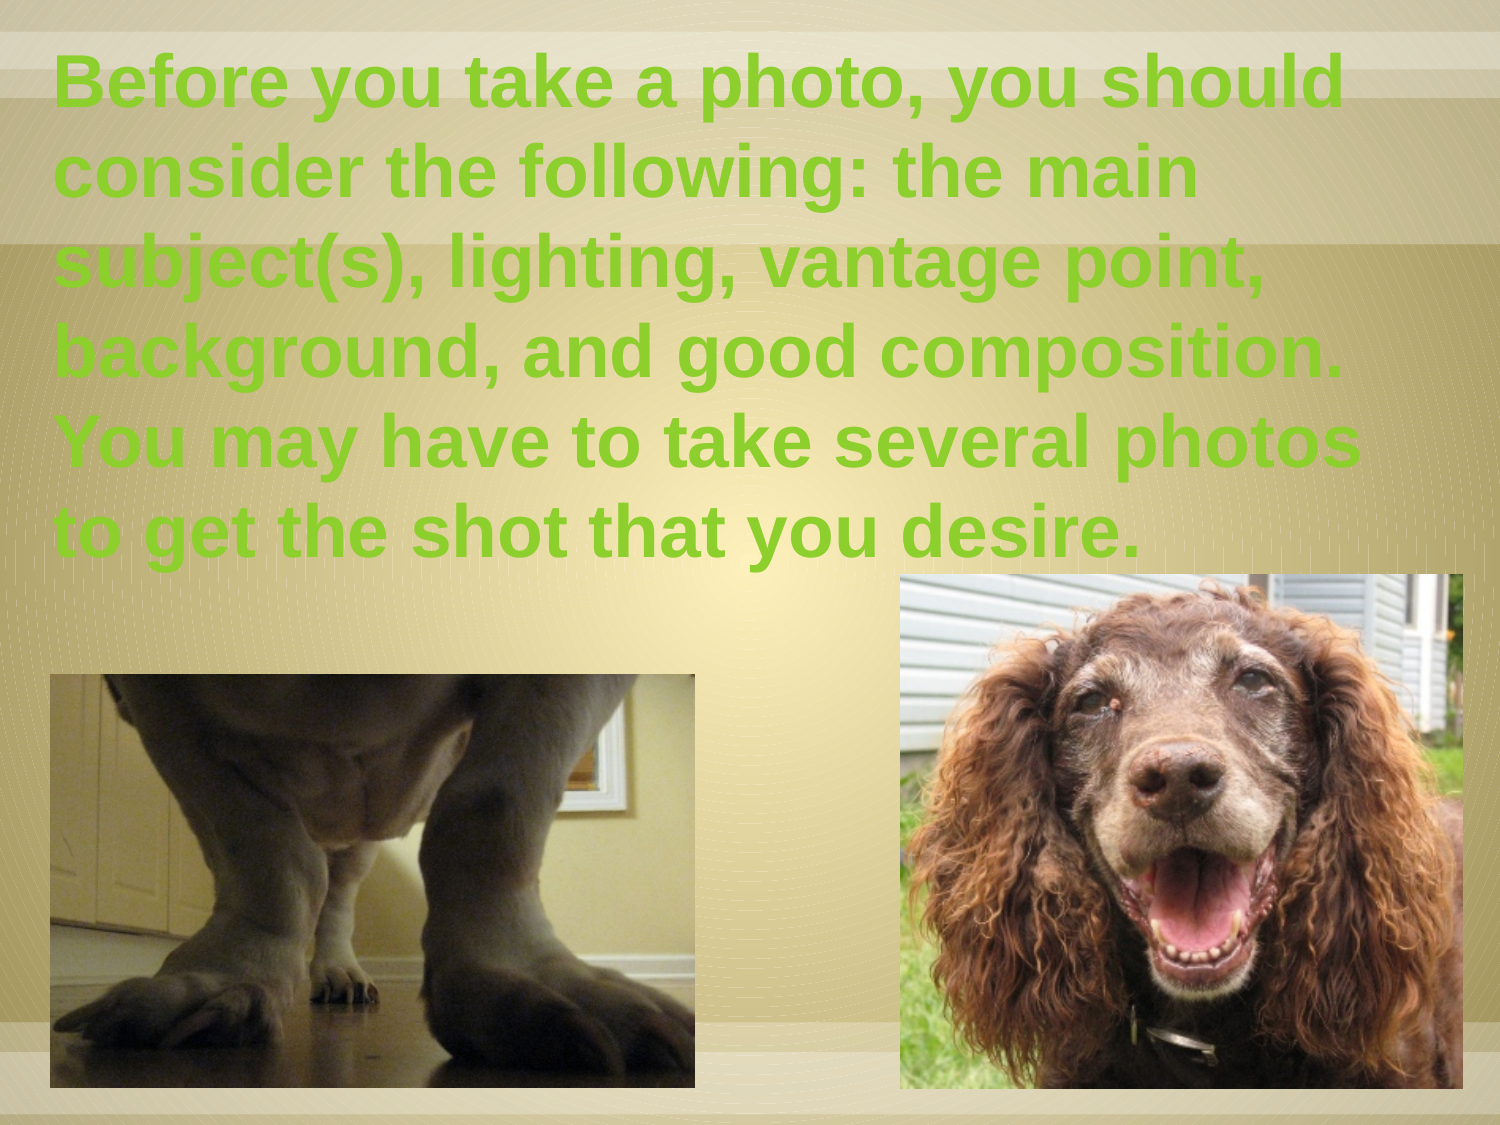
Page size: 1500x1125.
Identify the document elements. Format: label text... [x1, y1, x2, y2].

picture [0, 0, 1500, 1125]
text_box Before you take a photo, you should consider the following: the main subject(s), lighting, vantage point, background, and good composition. You may have to take several photos to get the shot that you desire. [37, 24, 1463, 580]
